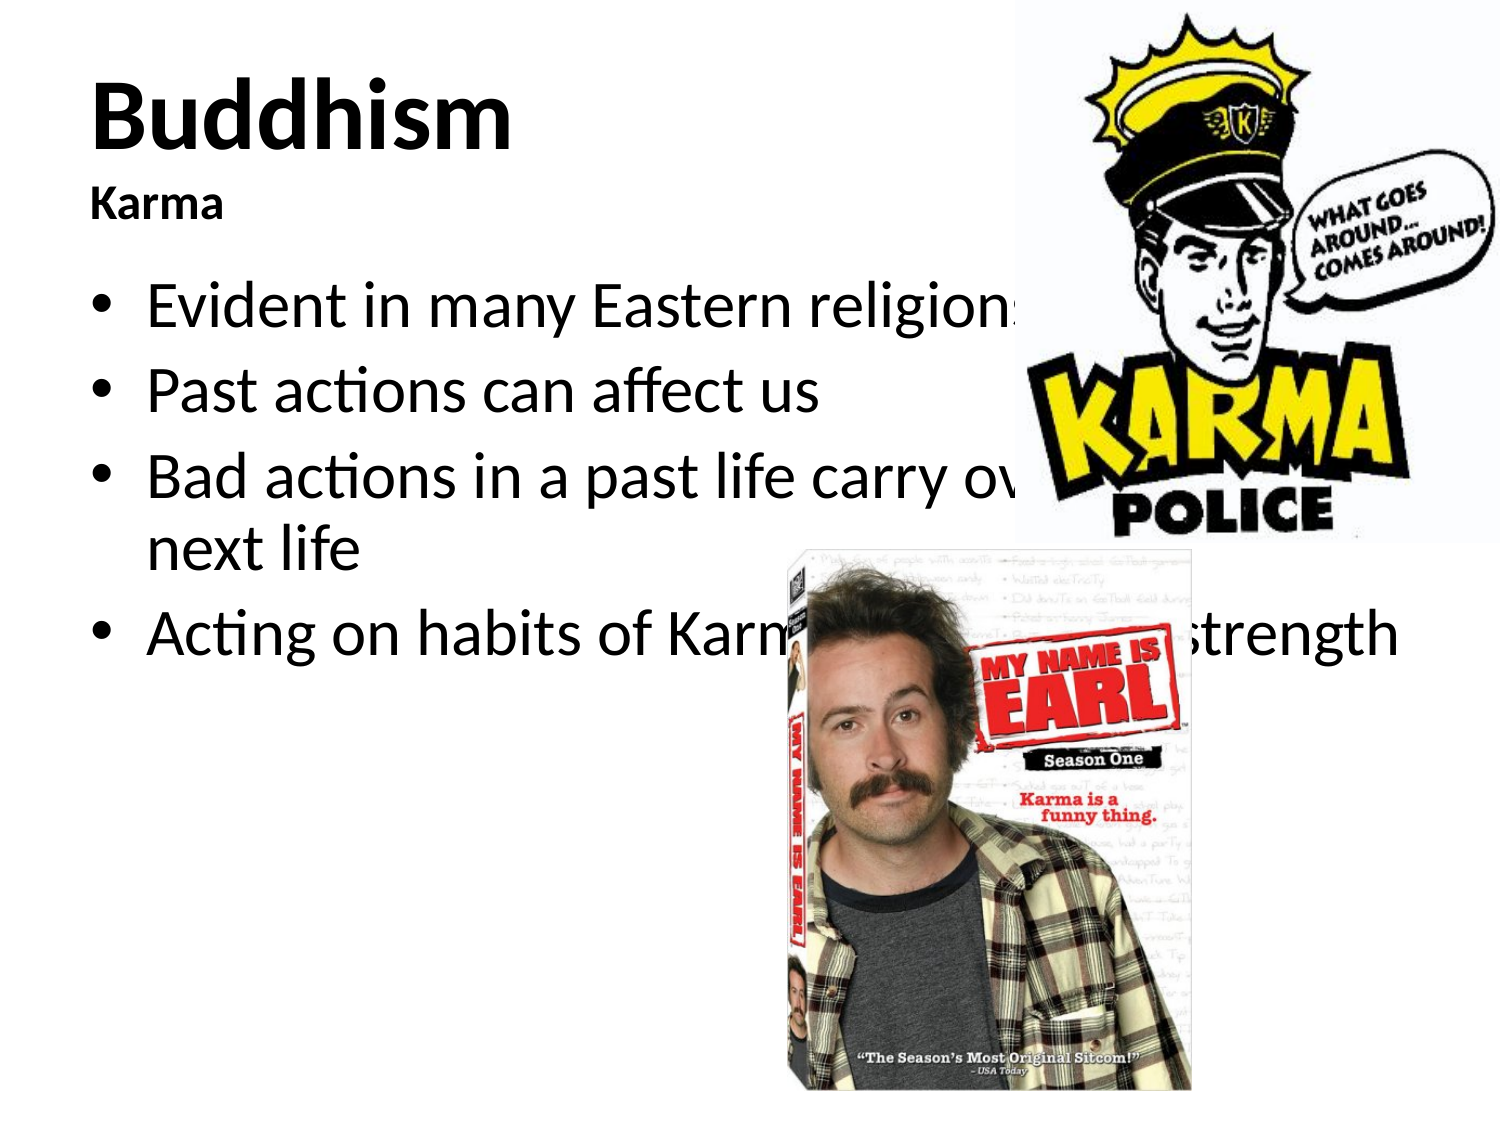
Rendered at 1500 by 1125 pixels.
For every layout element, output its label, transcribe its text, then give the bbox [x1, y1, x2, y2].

list Evident in many Eastern religions Past actions can affect us Bad actions in a past life carry over into their next life Acting on habits of Karma increase its strength [1197, 552, 1426, 1006]
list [1015, 0, 1500, 543]
picture [787, 549, 1193, 1091]
title Buddhism Karma [74, 44, 1010, 233]
list Evident in many Eastern religions Past actions can affect us Bad actions in a past life carry over into their next life Acting on habits of Karma increase its strength [74, 262, 1011, 1006]
